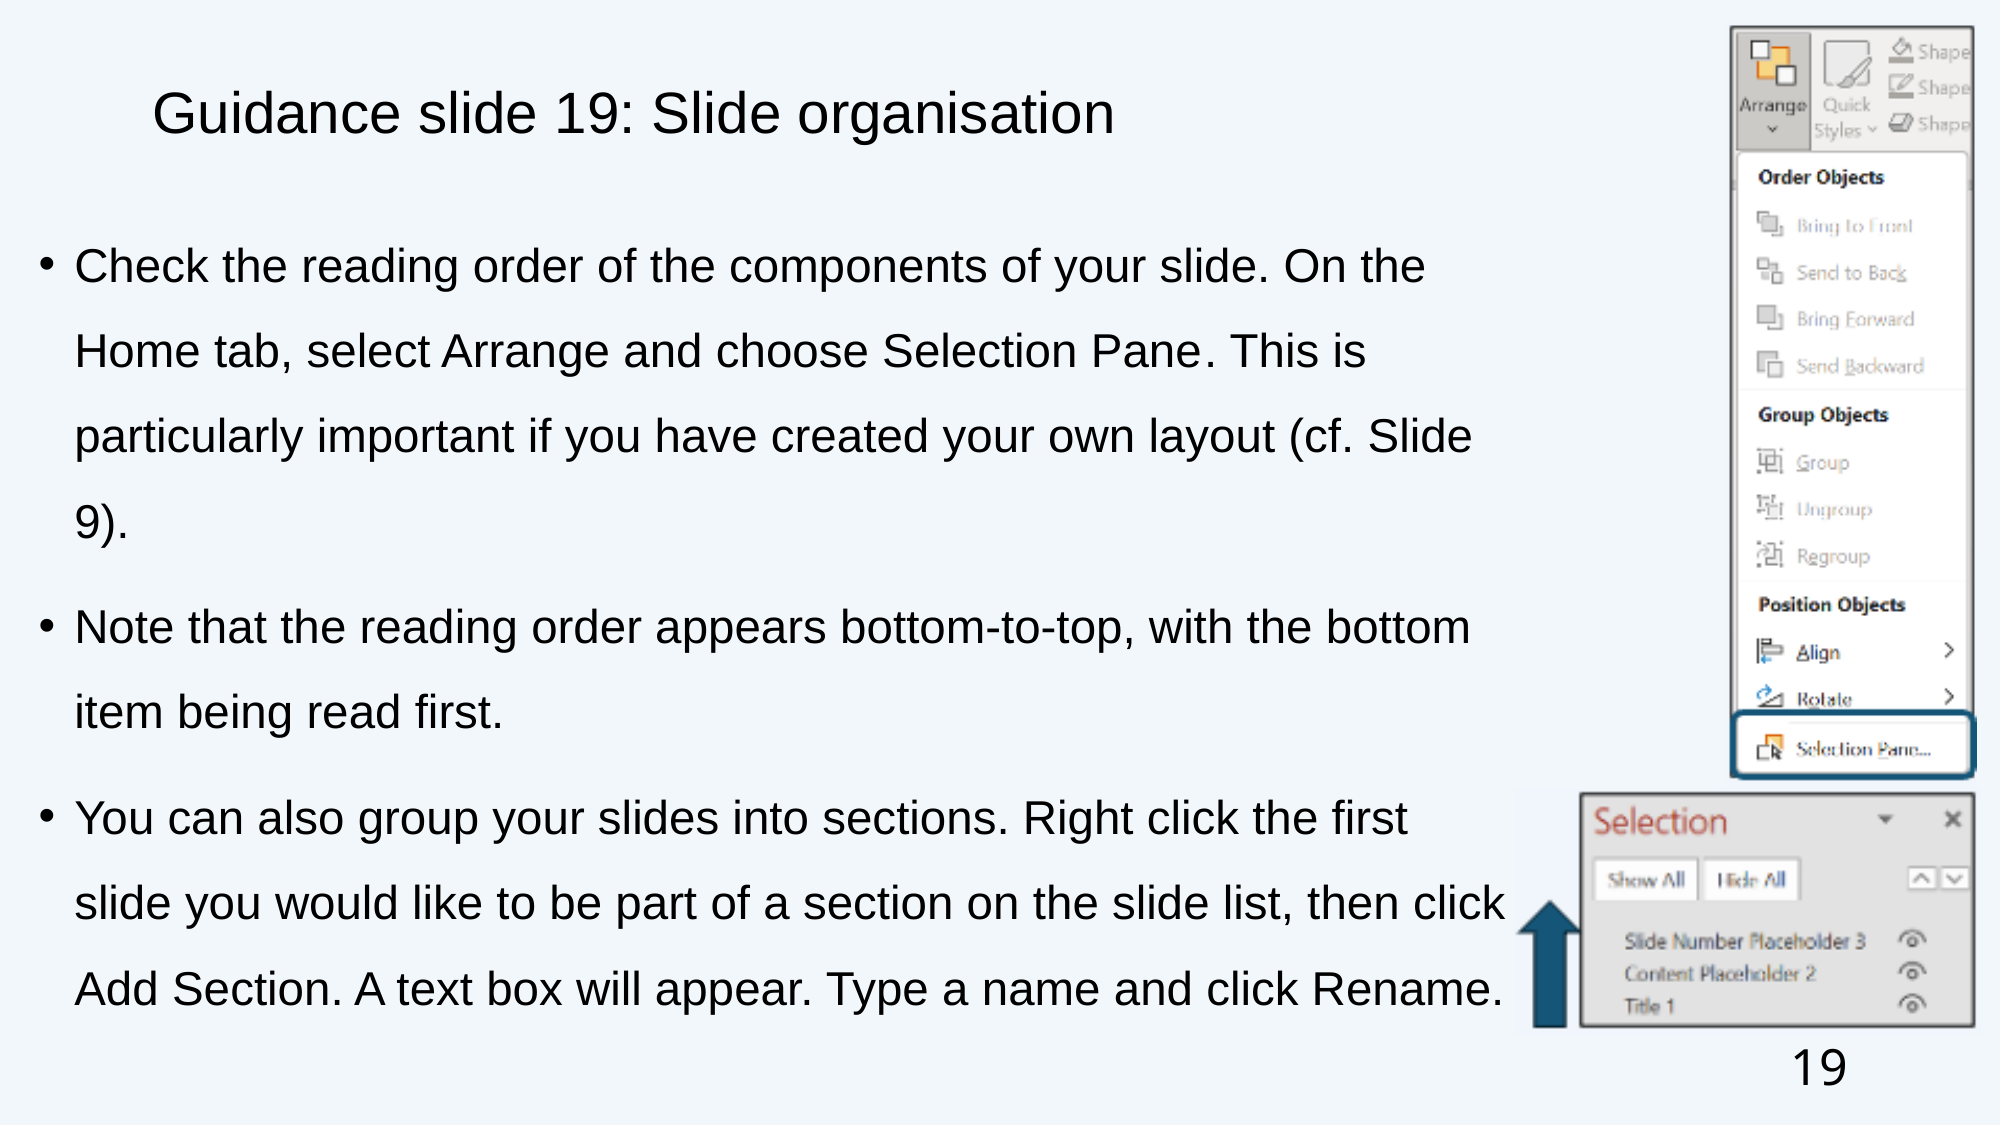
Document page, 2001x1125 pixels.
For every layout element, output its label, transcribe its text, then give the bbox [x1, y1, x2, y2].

slide_number 19 [1687, 1036, 1863, 1103]
picture [1514, 21, 1982, 1036]
list Check the reading order of the components of your slide. On the Home tab, select Arrange and choose Selection Pane. This is particularly important if you have created your own layout (cf. Slide 9). Note that the reading order appears bottom-to-top, with the bottom item being read first. You can also group your slides into sections. Right click the first slide you would like to be part of a section on the slide list, then click Add Section. A text box will appear. Type a name and click Rename. [23, 198, 1530, 1103]
title Guidance slide 19: Slide organisation [137, 43, 1723, 187]
